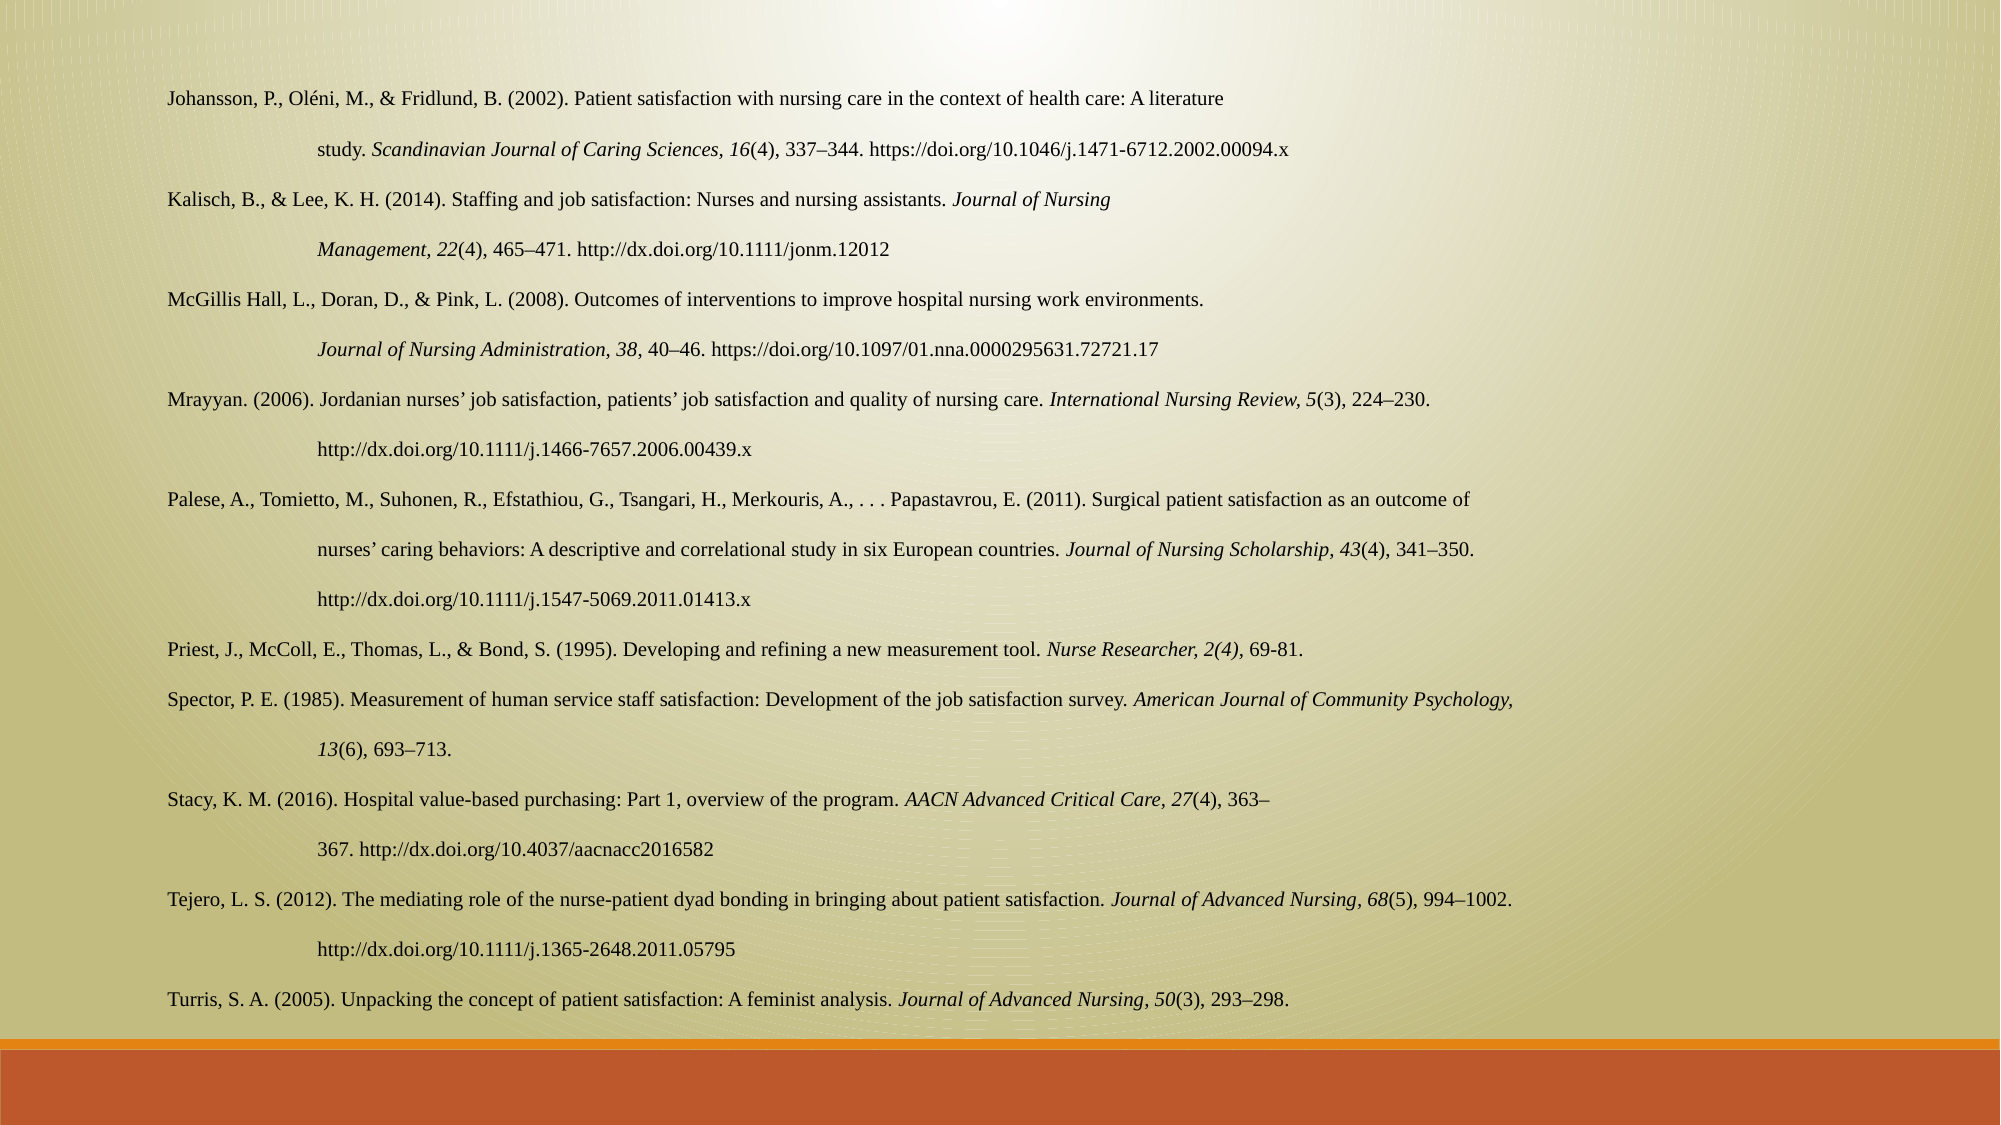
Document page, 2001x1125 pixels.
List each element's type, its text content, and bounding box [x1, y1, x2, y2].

text_box Johansson, P., Oléni, M., & Fridlund, B. (2002). Patient satisfaction with nursing care in the context of health care: A literature study. Scandinavian Journal of Caring Sciences, 16(4), 337–344. https://doi.org/10.1046/j.1471-6712.2002.00094.x Kalisch, B., & Lee, K. H. (2014). Staffing and job satisfaction: Nurses and nursing assistants. Journal of Nursing Management, 22(4), 465–471. http://dx.doi.org/10.1111/jonm.12012 McGillis Hall, L., Doran, D., & Pink, L. (2008). Outcomes of interventions to improve hospital nursing work environments. Journal of Nursing Administration, 38, 40–46. https://doi.org/10.1097/01.nna.0000295631.72721.17 Mrayyan. (2006). Jordanian nurses’ job satisfaction, patients’ job satisfaction and quality of nursing care. International Nursing Review, 5(3), 224–230. http://dx.doi.org/10.1111/j.1466-7657.2006.00439.x Palese, A., Tomietto, M., Suhonen, R., Efstathiou, G., Tsangari, H., Merkouris, A., . . . Papastavrou, E. (2011). Surgical patient satisfaction as an outcome of nurses’ caring behaviors: A descriptive and correlational study in six European countries. Journal of Nursing Scholarship, 43(4), 341–350. http://dx.doi.org/10.1111/j.1547-5069.2011.01413.x Priest, J., McColl, E., Thomas, L., & Bond, S. (1995). Developing and refining a new measurement tool. Nurse Researcher, 2(4), 69-81. Spector, P. E. (1985). Measurement of human service staff satisfaction: Development of the job satisfaction survey. American Journal of Community Psychology, 13(6), 693–713. Stacy, K. M. (2016). Hospital value-based purchasing: Part 1, overview of the program. AACN Advanced Critical Care, 27(4), 363– 367. http://dx.doi.org/10.4037/aacnacc2016582 Tejero, L. S. (2012). The mediating role of the nurse-patient dyad bonding in bringing about patient satisfaction. Journal of Advanced Nursing, 68(5), 994–1002. http://dx.doi.org/10.1111/j.1365-2648.2011.05795 Turris, S. A. (2005). Unpacking the concept of patient satisfaction: A feminist analysis. Journal of Advanced Nursing, 50(3), 293–298. [2, 33, 1994, 1125]
